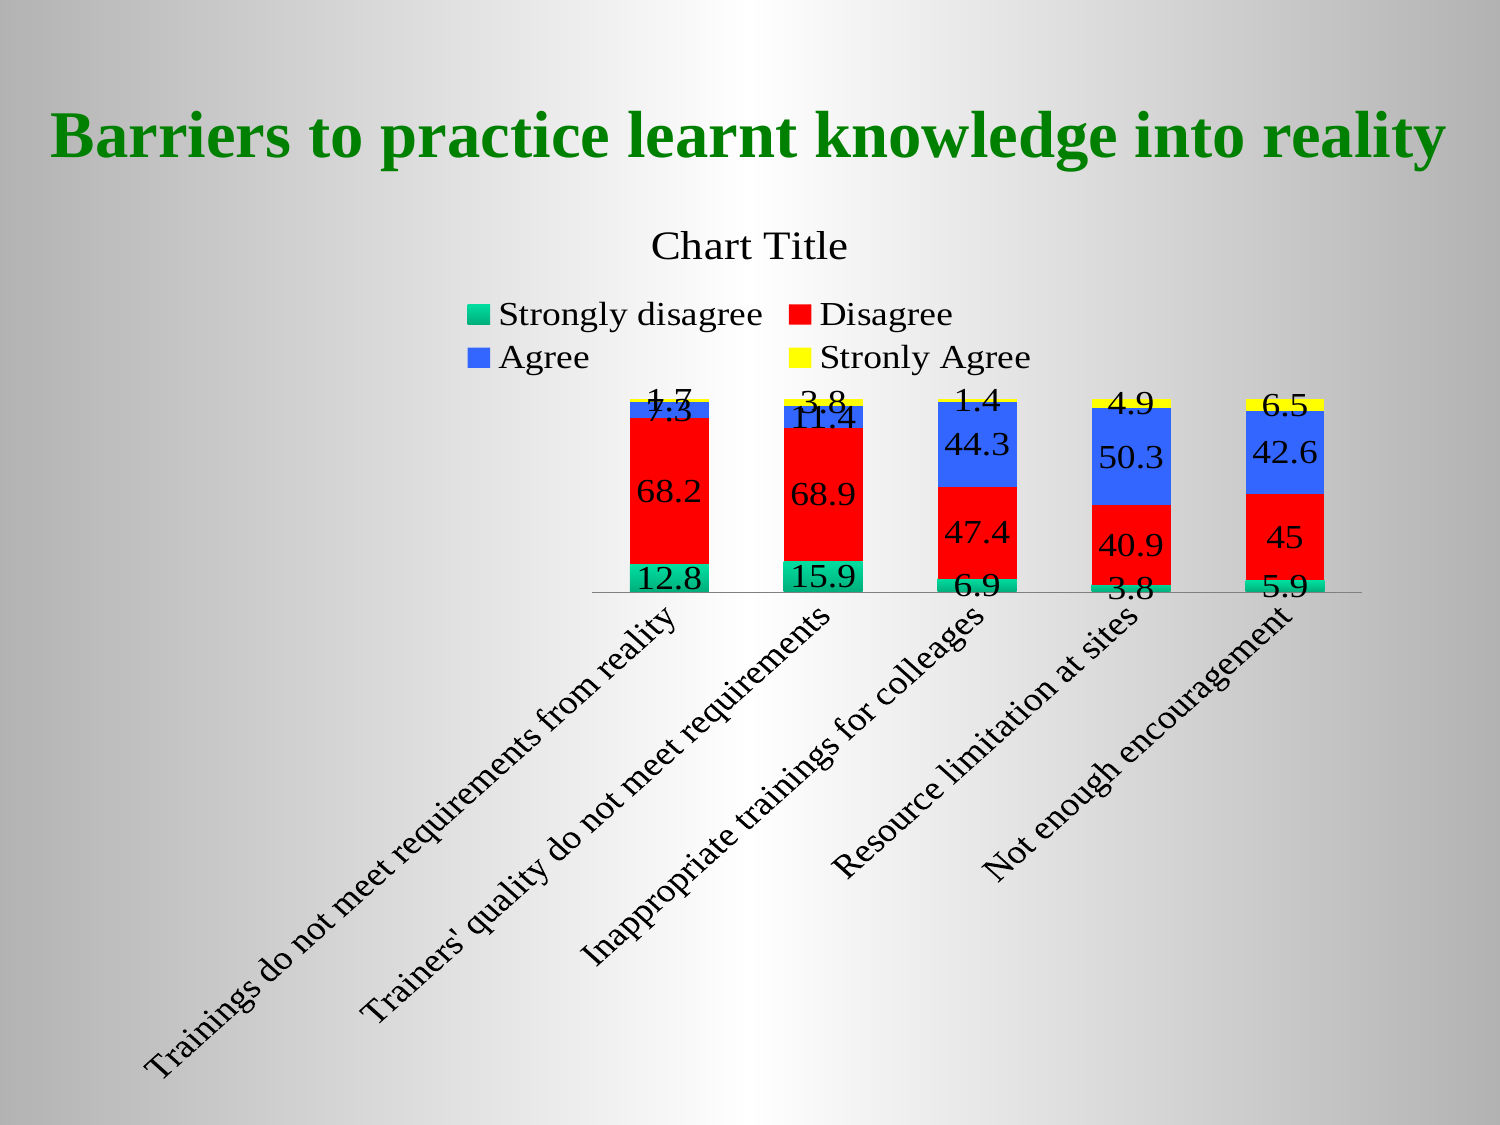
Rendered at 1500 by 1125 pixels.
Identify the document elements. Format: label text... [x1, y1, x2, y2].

chart [112, 187, 1388, 1088]
title Barriers to practice learnt knowledge into reality [24, 37, 1475, 225]
